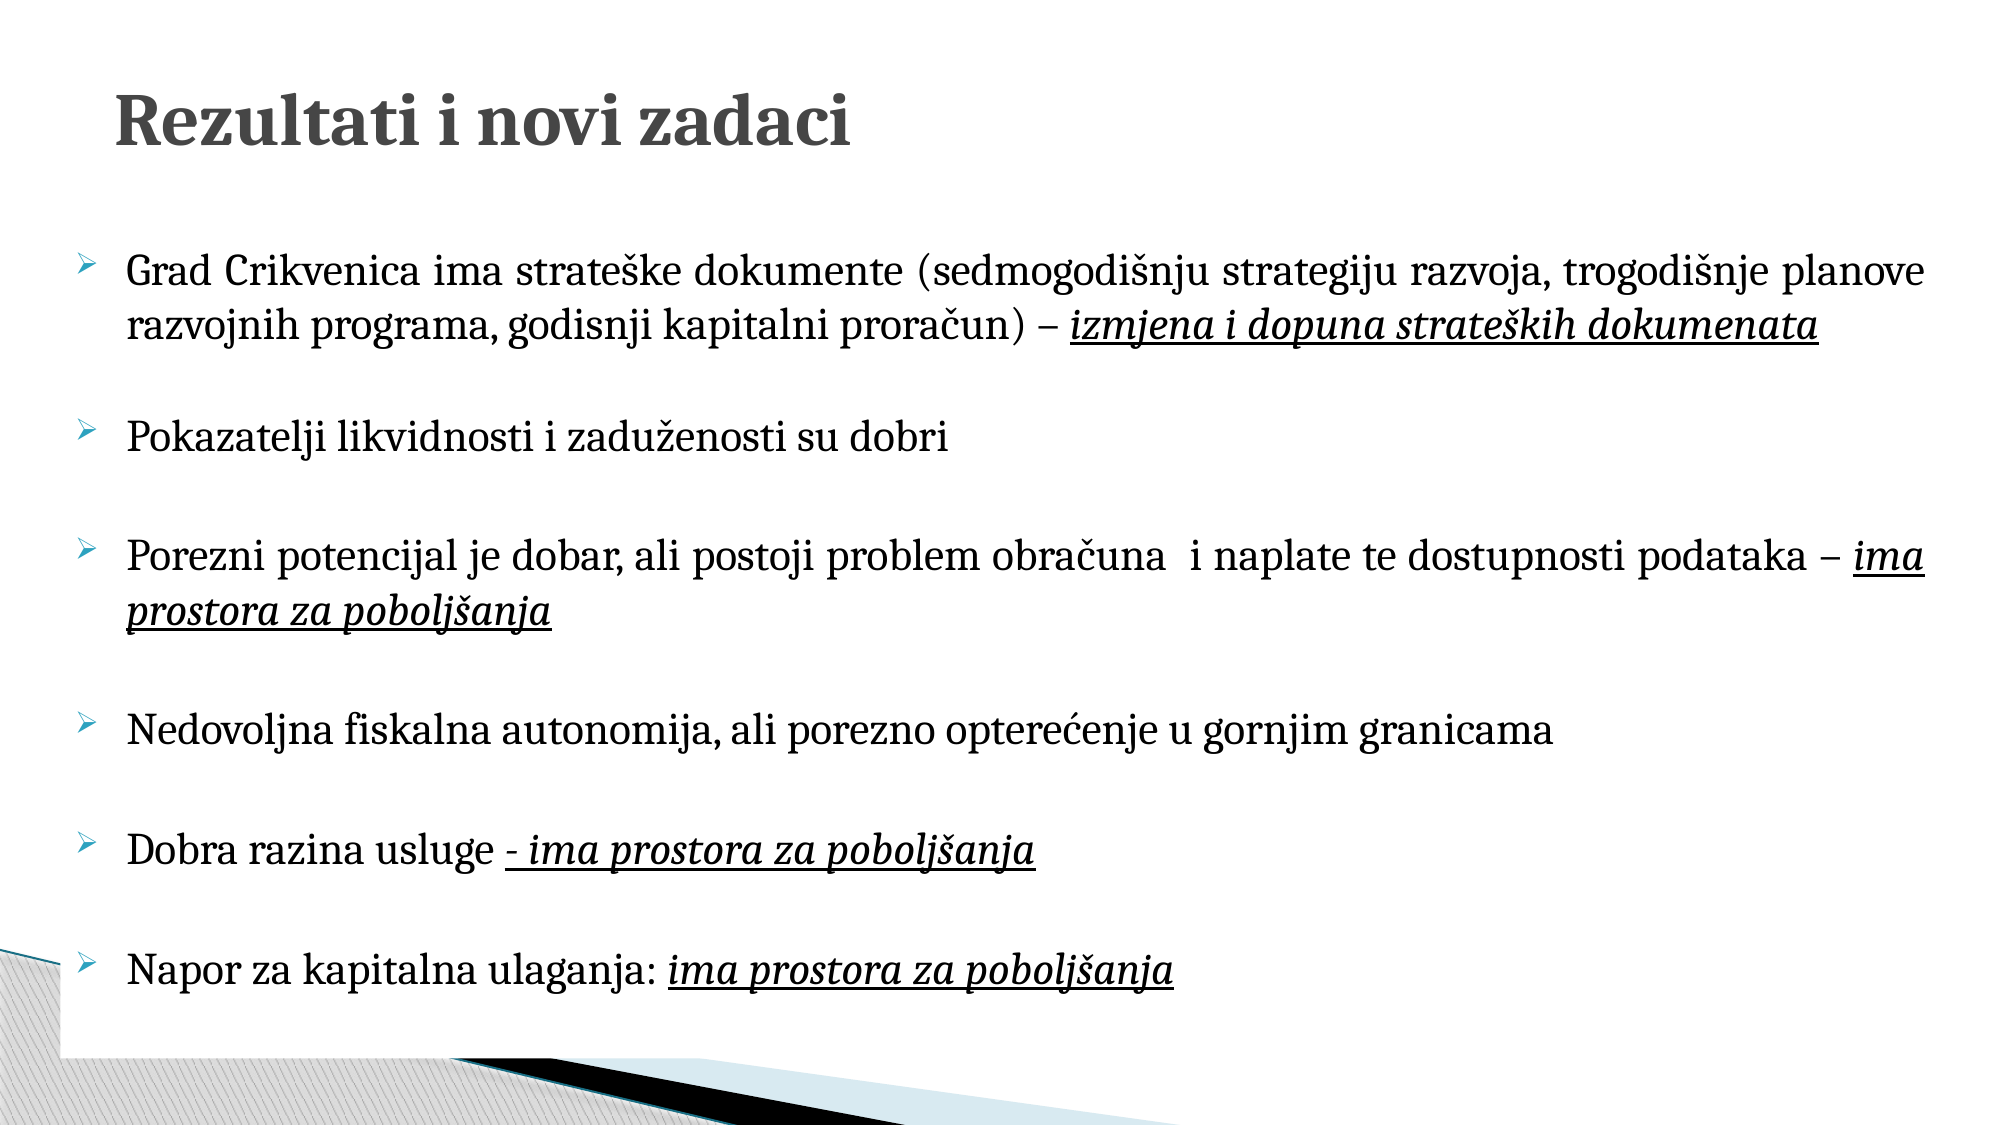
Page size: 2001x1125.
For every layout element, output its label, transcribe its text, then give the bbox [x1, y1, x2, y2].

title Rezultati i novi zadaci [99, 22, 1900, 210]
list Grad Crikvenica ima strateške dokumente (sedmogodišnju strategiju razvoja, trogodišnje planove razvojnih programa, godisnji kapitalni proračun) – izmjena i dopuna strateških dokumenata Pokazatelji likvidnosti i zaduženosti su dobri Porezni potencijal je dobar, ali postoji problem obračuna i naplate te dostupnosti podataka – ima prostora za poboljšanja Nedovoljna fiskalna autonomija, ali porezno opterećenje u gornjim granicama Dobra razina usluge - ima prostora za poboljšanja Napor za kapitalna ulaganja: ima prostora za poboljšanja [60, 232, 1940, 1059]
